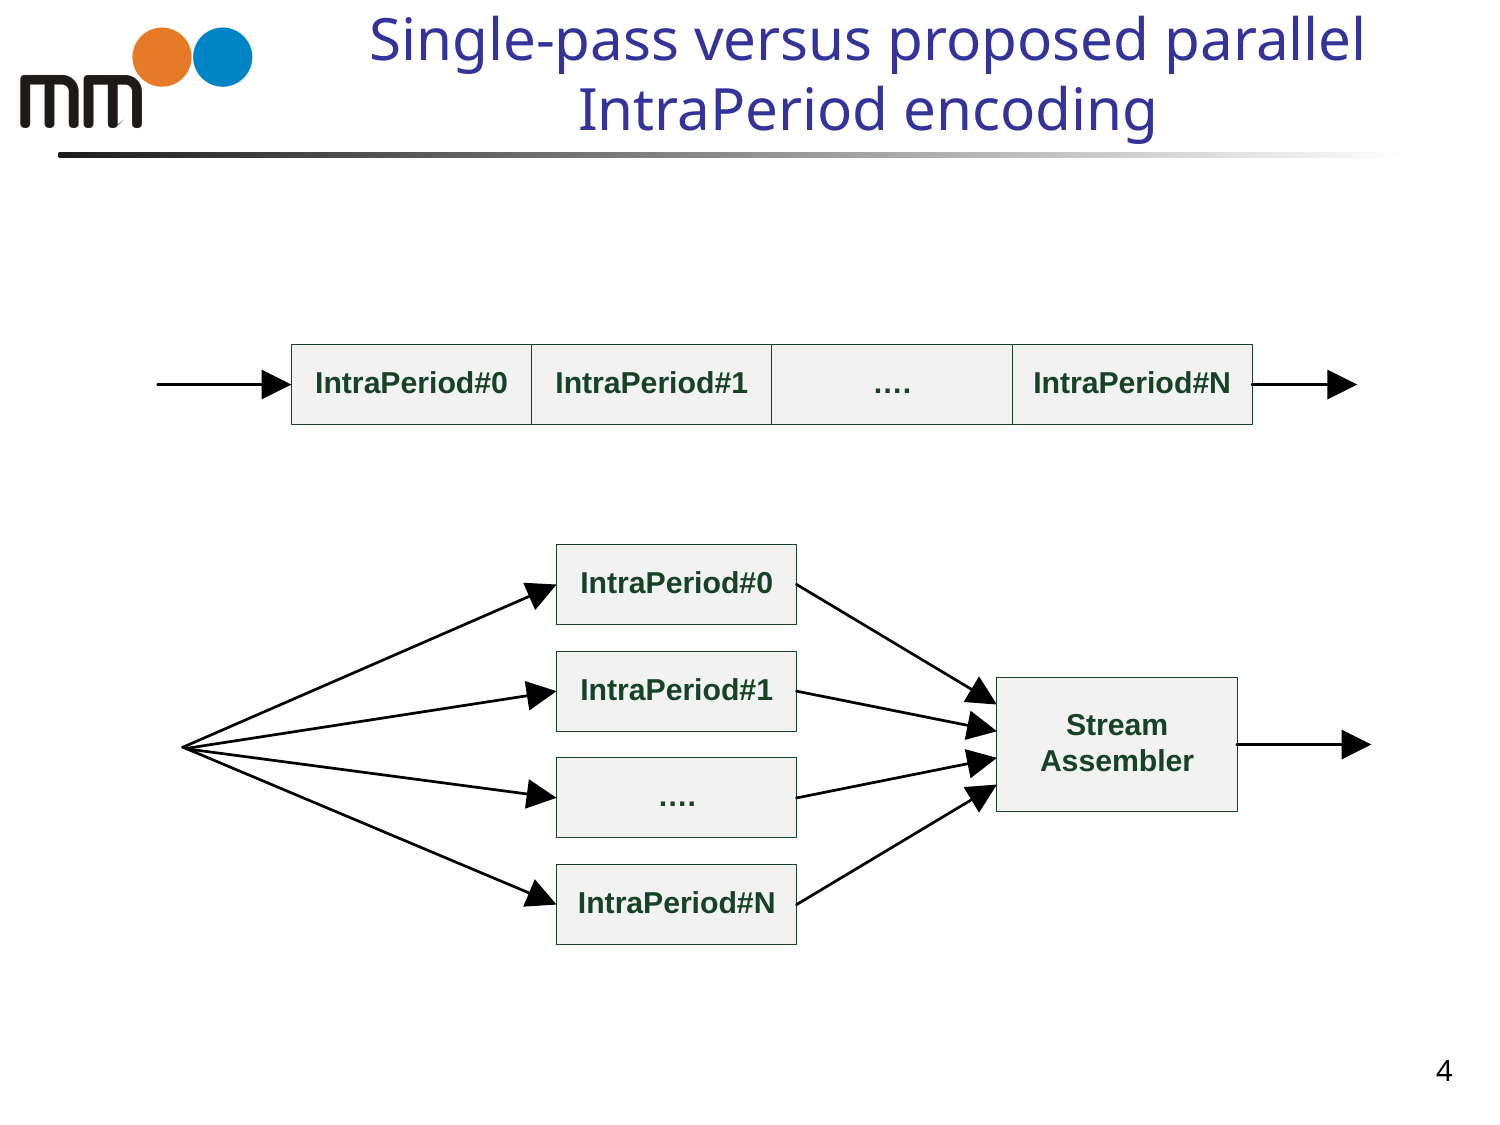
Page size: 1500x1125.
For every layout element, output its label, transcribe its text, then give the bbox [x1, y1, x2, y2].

title Single-pass versus proposed parallel IntraPeriod encoding [269, 23, 1468, 150]
picture [152, 339, 1376, 950]
slide_number 4 [1154, 1023, 1468, 1100]
